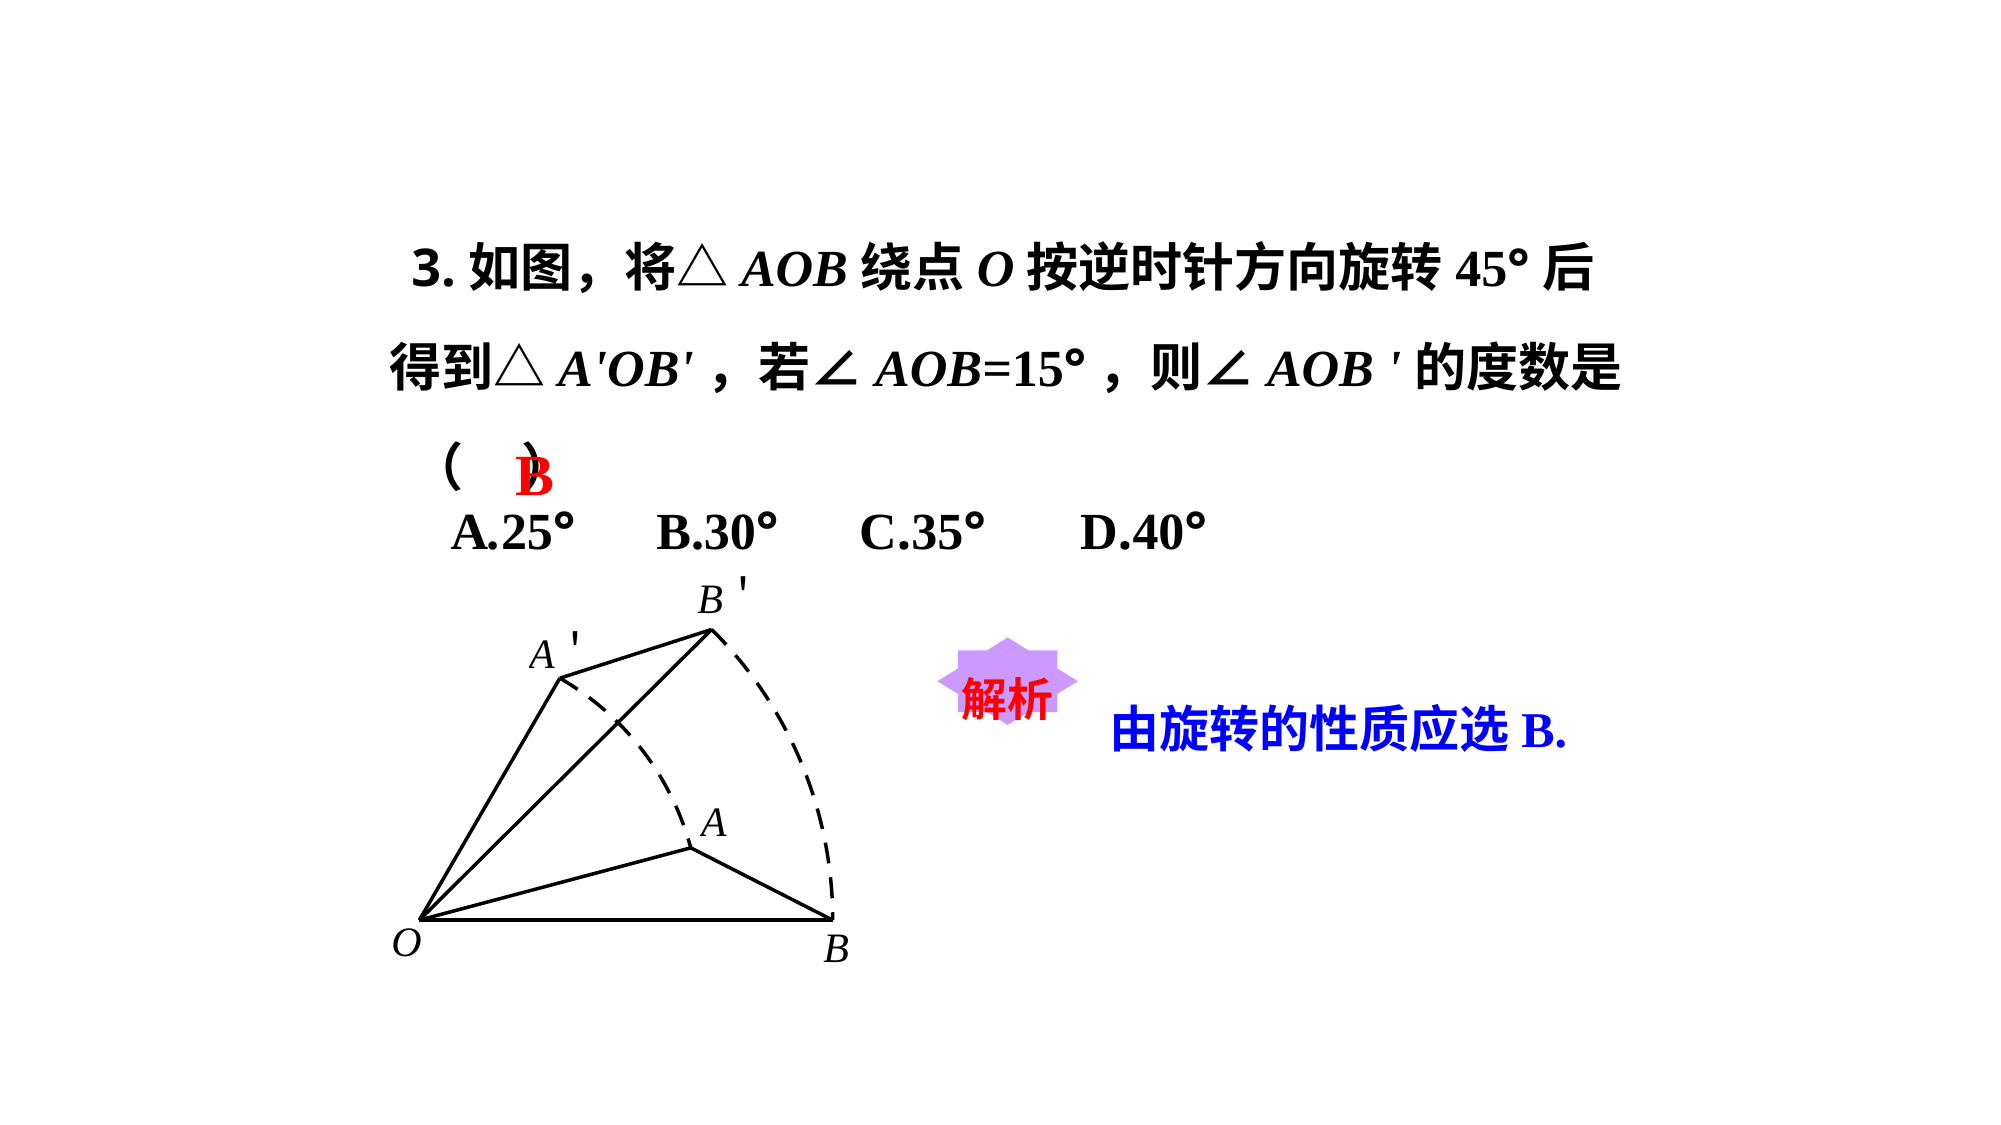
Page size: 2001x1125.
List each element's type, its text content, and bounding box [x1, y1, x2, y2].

picture [374, 562, 872, 988]
text_box [974, 287, 1026, 403]
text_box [937, 637, 1600, 766]
text_box 3.如图，将△AOB绕点O按逆时针方向旋转45°后得到△A'OB'，若∠AOB=15°，则∠AOB '的度数是 （ ） A.25° B.30° C.35° D.40° [374, 189, 1650, 630]
text_box B [500, 387, 569, 515]
